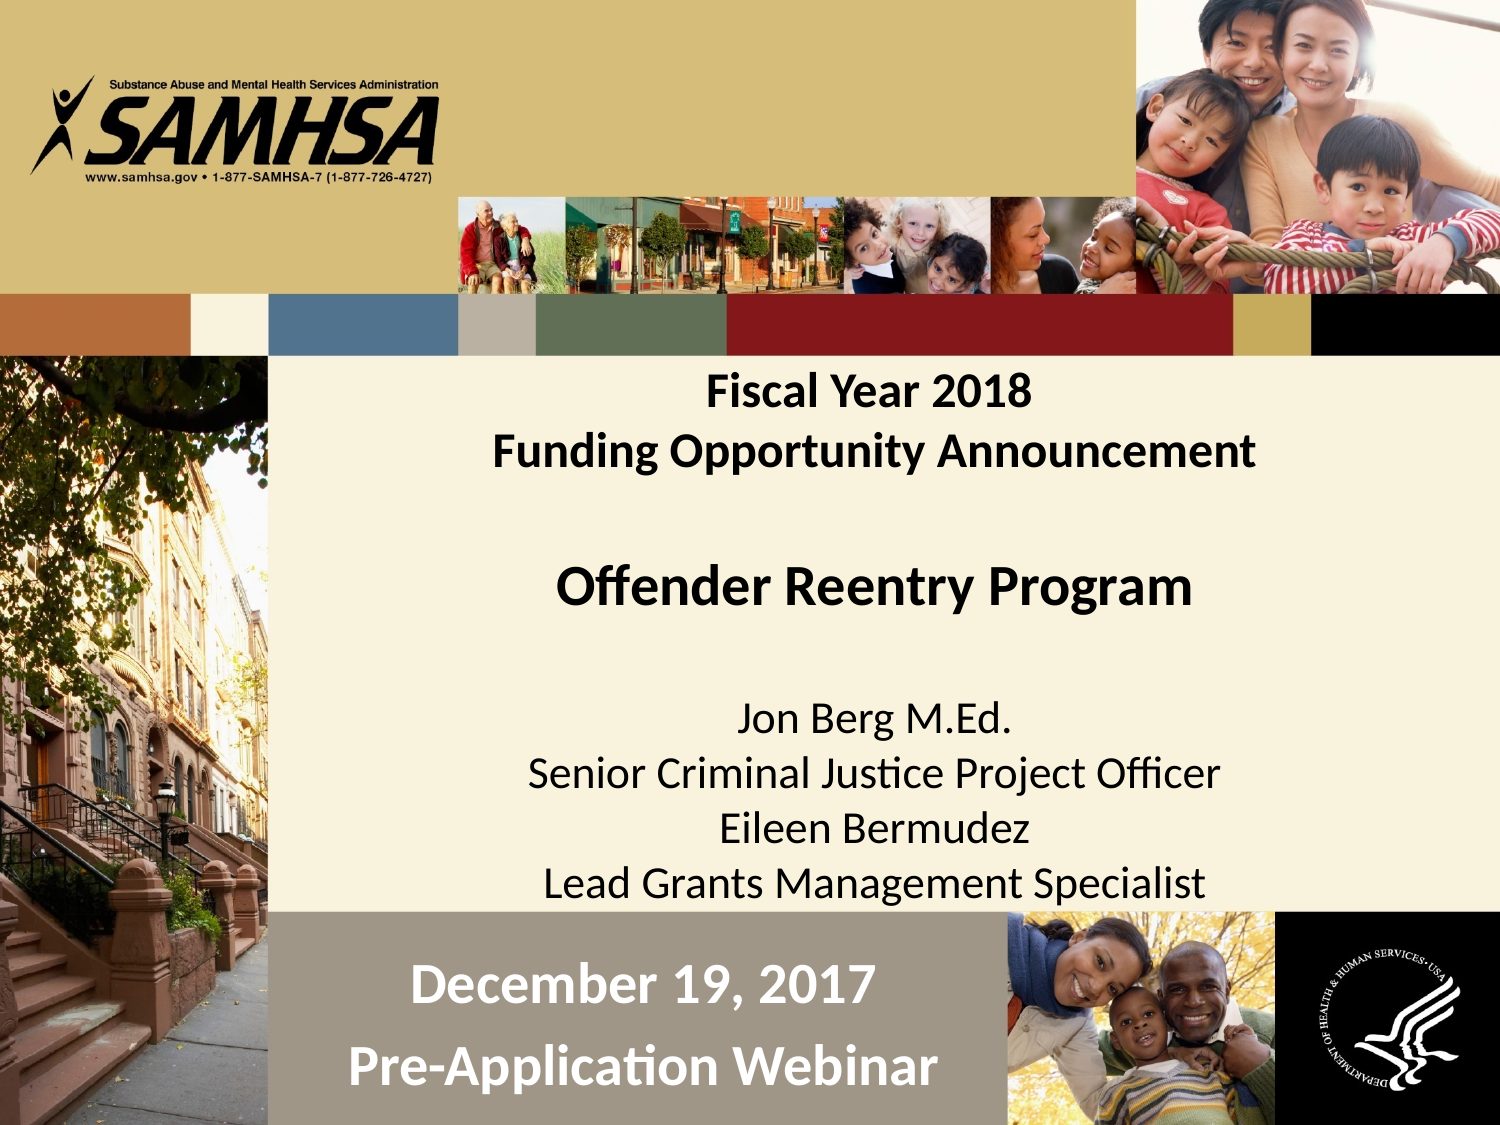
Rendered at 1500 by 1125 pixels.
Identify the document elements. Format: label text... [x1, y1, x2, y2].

title Fiscal Year 2018 Funding Opportunity Announcement Offender Reentry Program Jon Berg M.Ed. Senior Criminal Justice Project Officer Eileen Bermudez Lead Grants Management Specialist [287, 399, 1463, 926]
subtitle December 19, 2017 Pre-Application Webinar [262, 937, 1026, 1125]
picture [0, 0, 1500, 1125]
